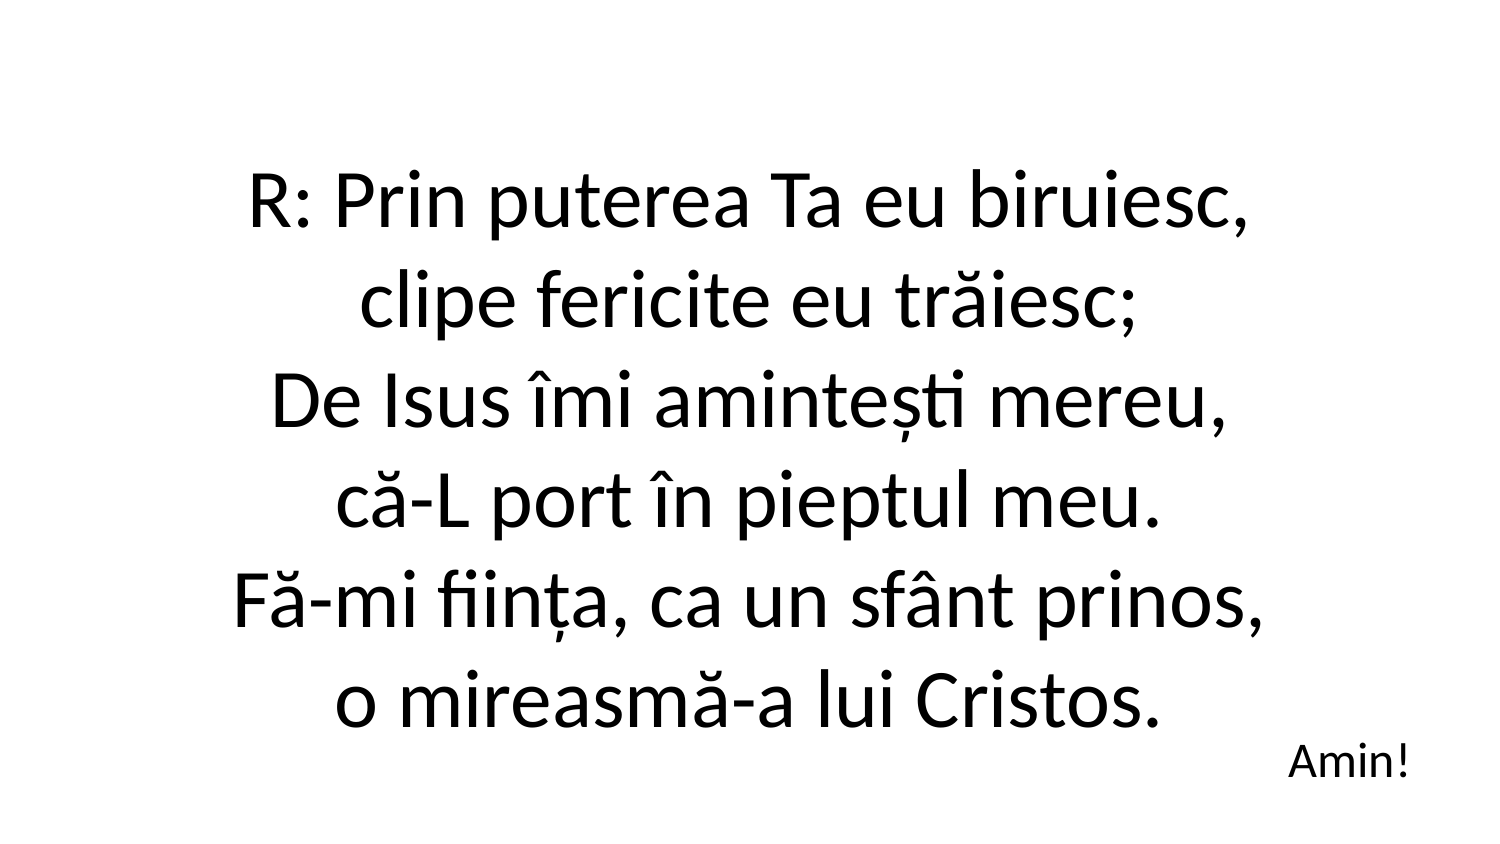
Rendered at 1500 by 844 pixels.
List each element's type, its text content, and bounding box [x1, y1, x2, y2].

text_box Amin! [1273, 674, 1427, 795]
text_box R: Prin puterea Ta eu biruiesc, clipe fericite eu trăiesc; De Isus îmi amintești mereu, că-­L port în pieptul meu. Fă-mi ființa, ca un sfânt prinos, o mireasmă-a lui Cristos. [217, 92, 1283, 752]
